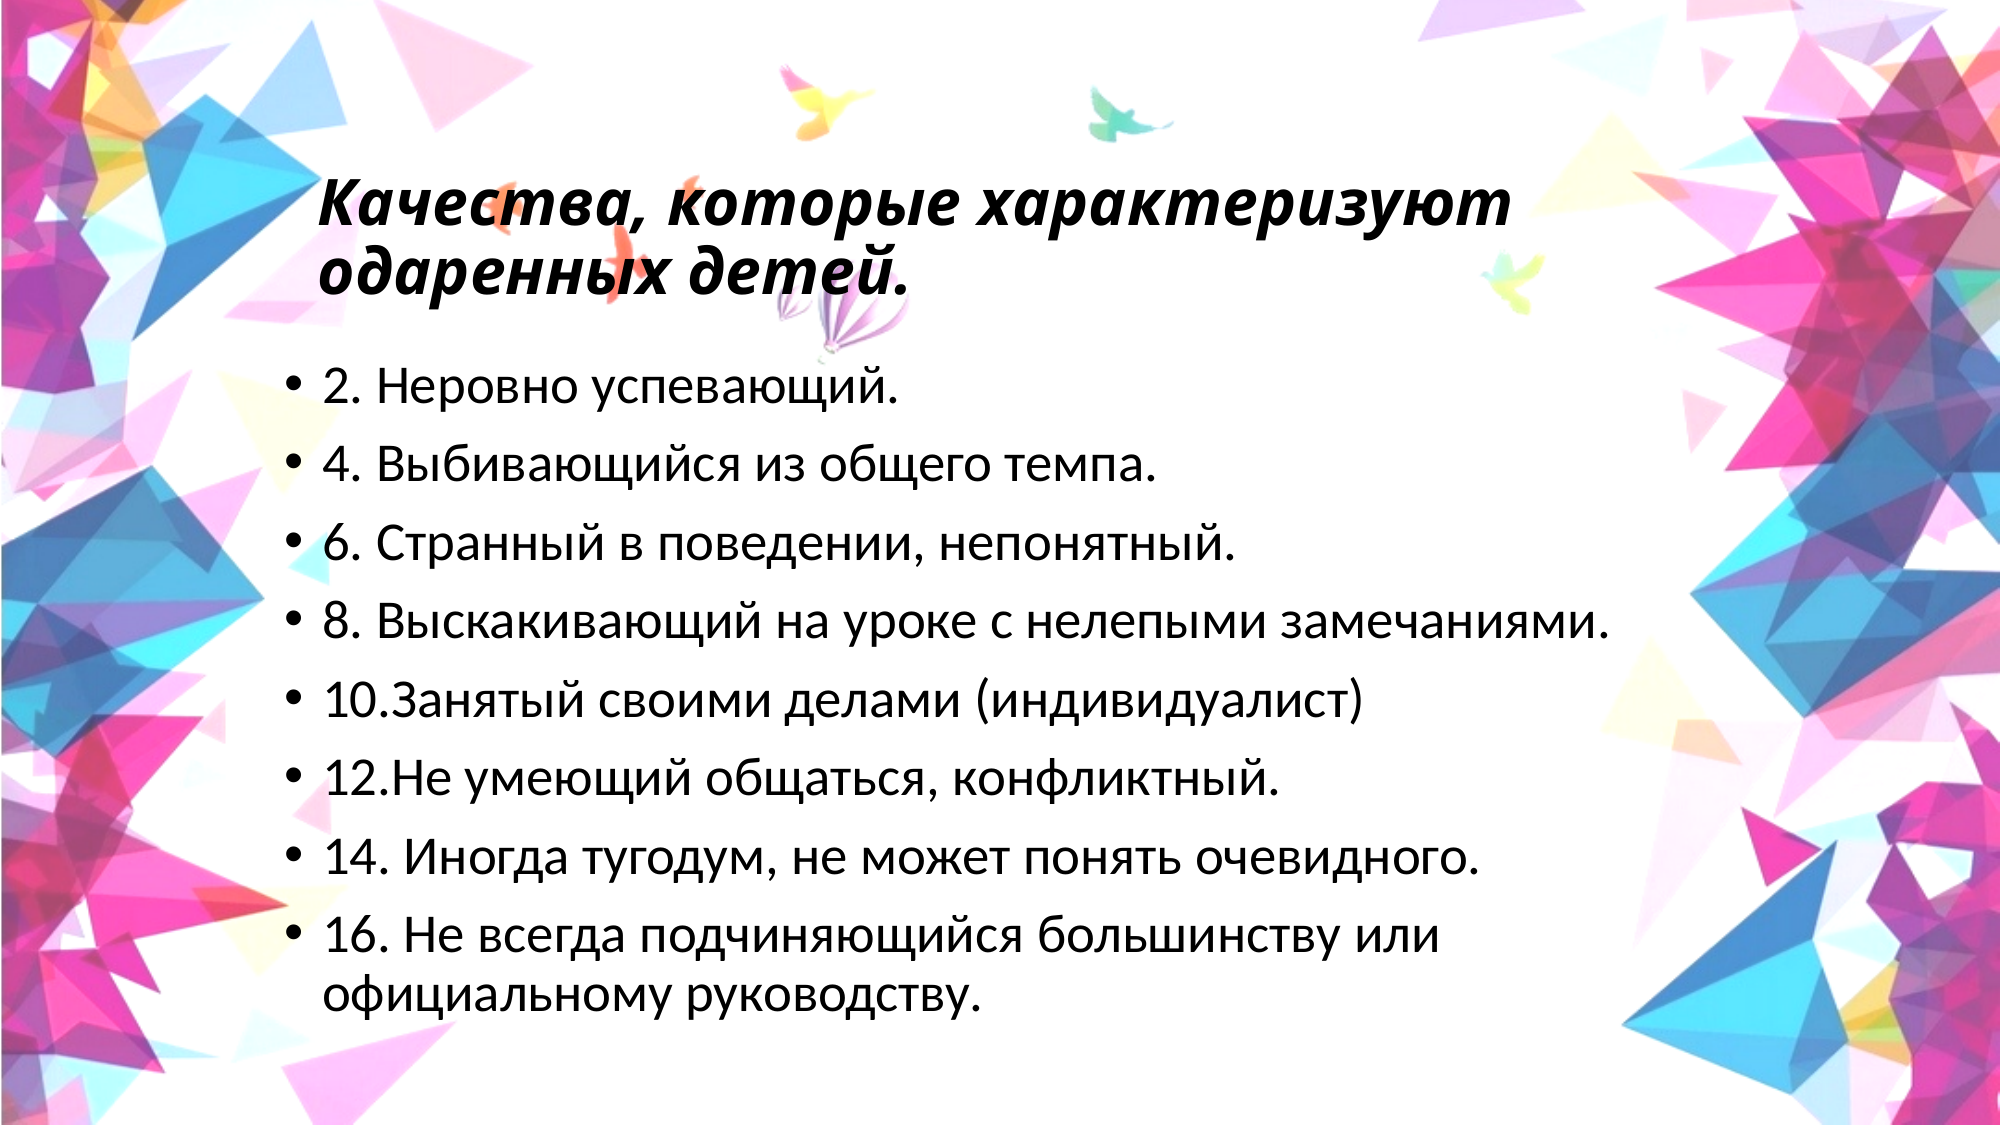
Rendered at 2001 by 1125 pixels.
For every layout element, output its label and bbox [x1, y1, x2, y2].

list [0, 0, 2000, 1125]
